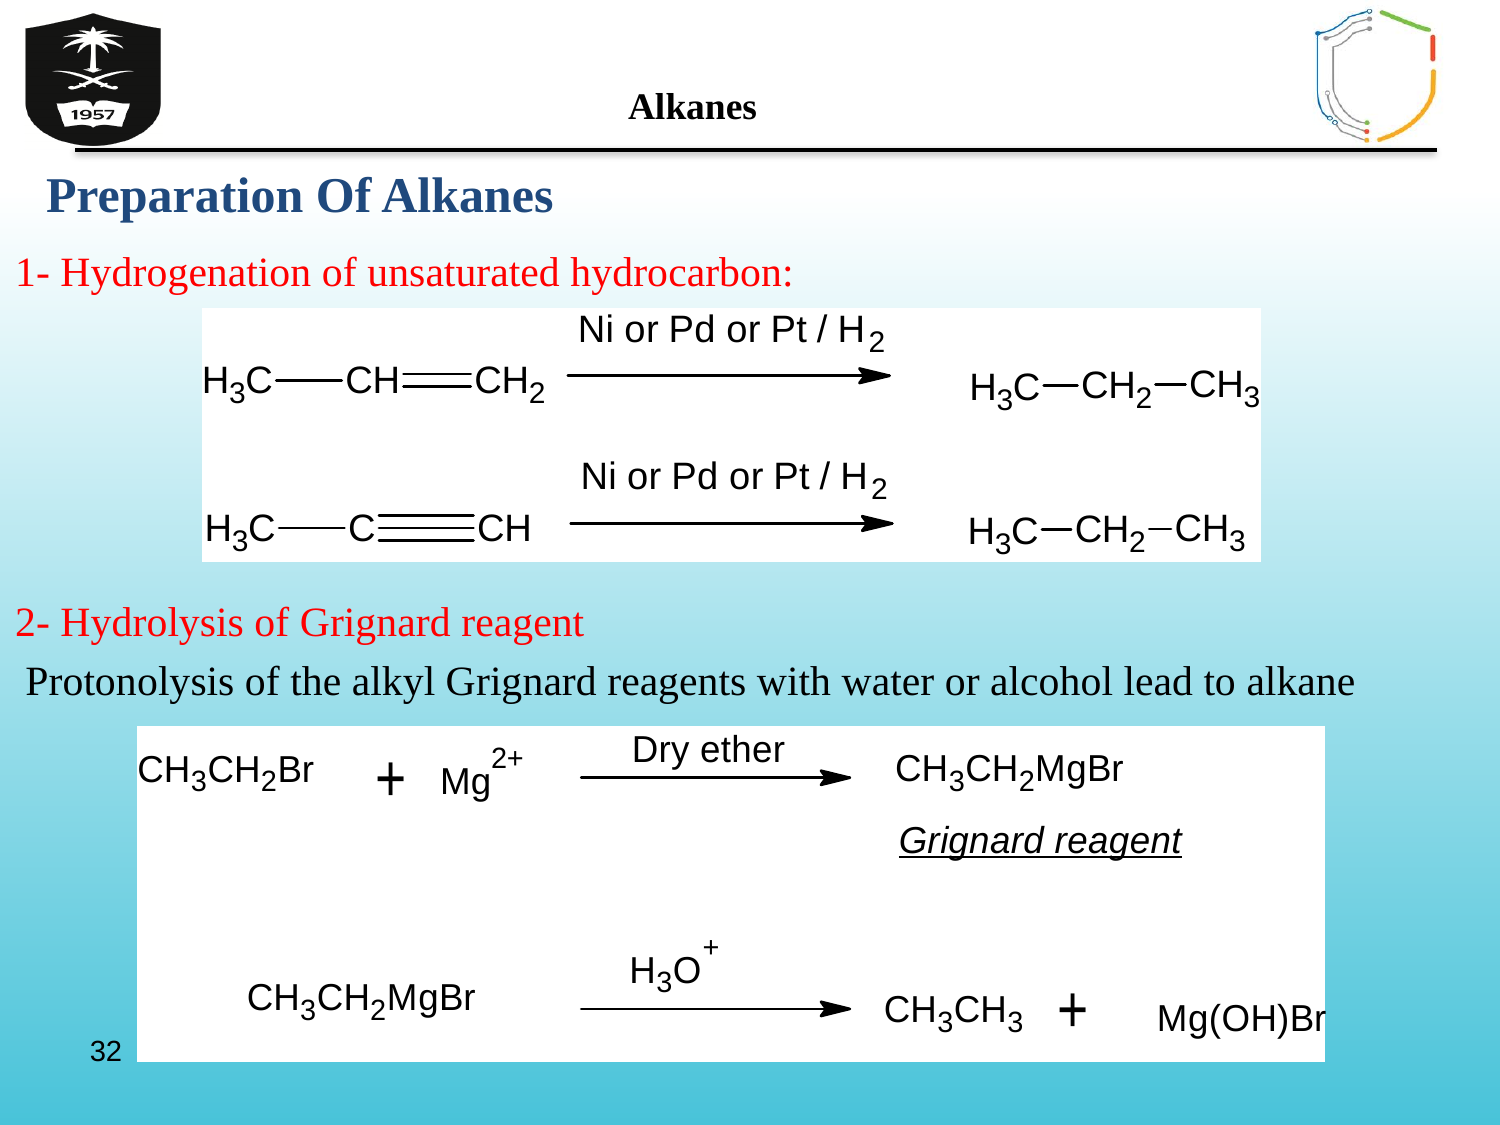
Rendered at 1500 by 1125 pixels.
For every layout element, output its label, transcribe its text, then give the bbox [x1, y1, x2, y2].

title Preparation Of Alkanes [0, 125, 613, 237]
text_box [137, 725, 1326, 1063]
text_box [201, 307, 1262, 563]
picture [24, 12, 163, 151]
picture [1287, 0, 1463, 165]
list 1- Hydrogenation of unsaturated hydrocarbon: 2- Hydrolysis of Grignard reagent Protonolysis of the alkyl Grignard reagents with water or alcohol lead to alkane [0, 237, 1388, 700]
text_box 32 [75, 1024, 425, 1103]
text_box Alkanes [613, 74, 773, 135]
